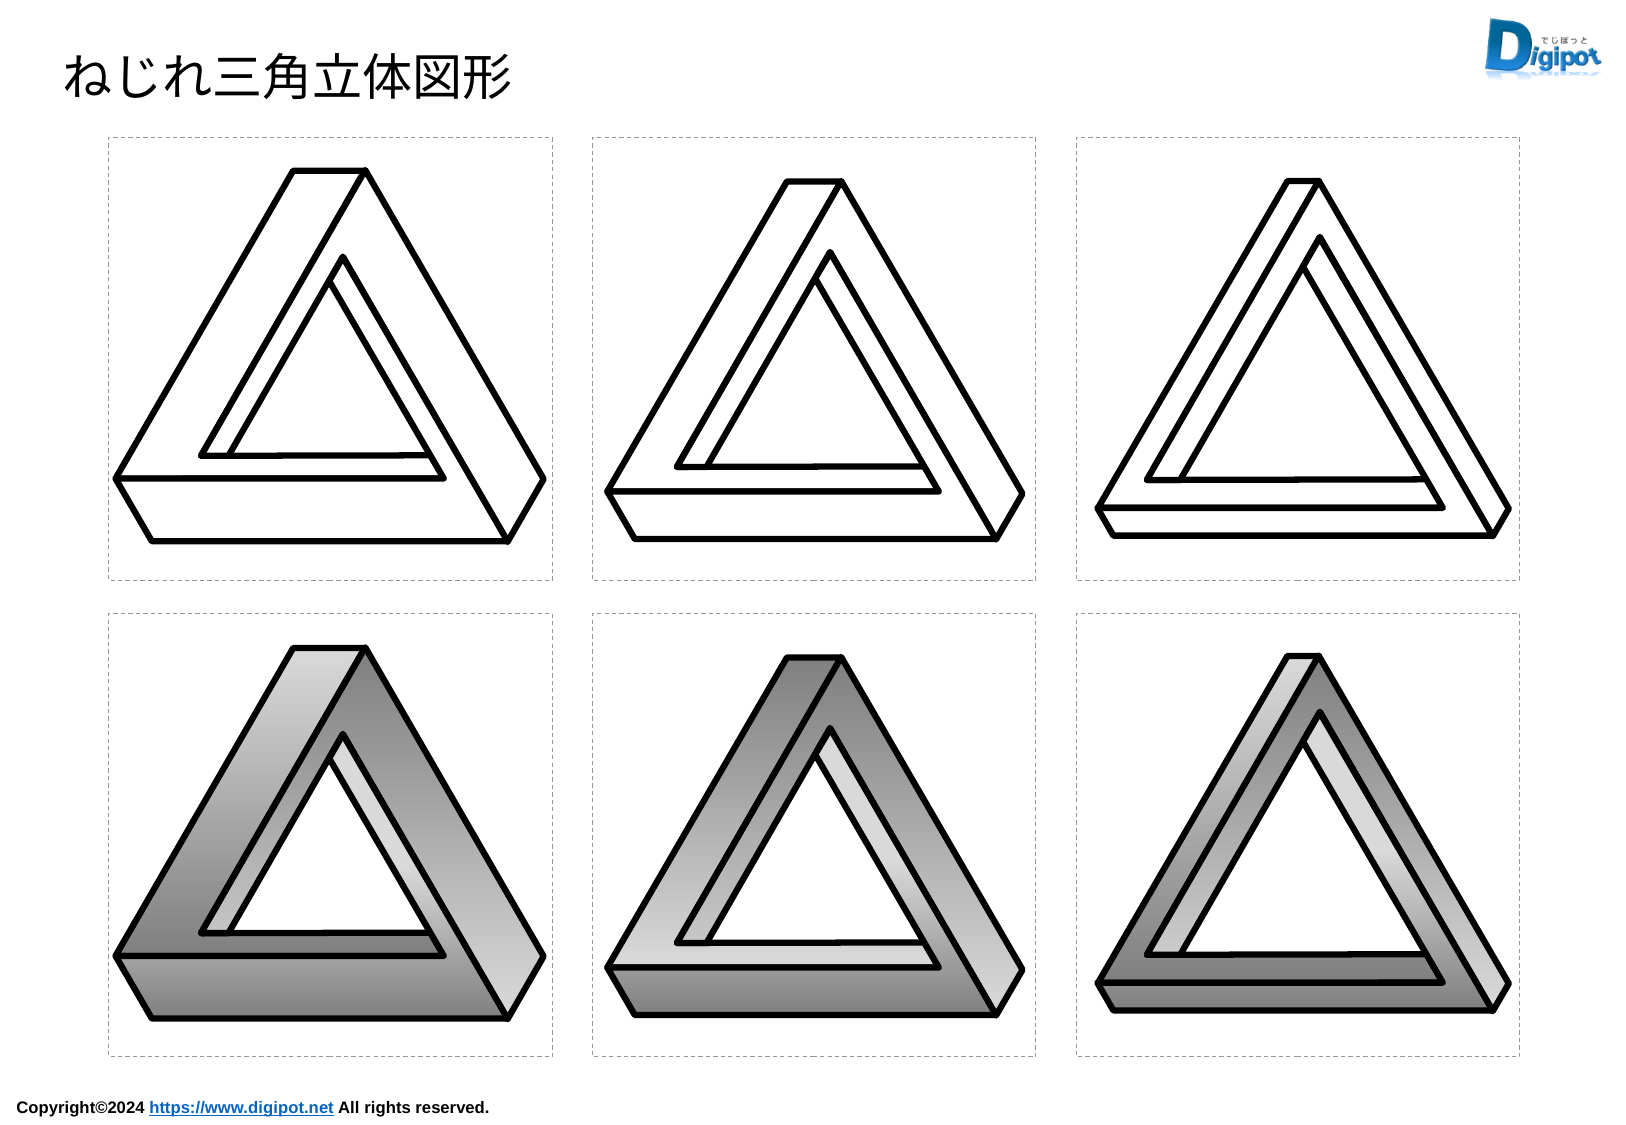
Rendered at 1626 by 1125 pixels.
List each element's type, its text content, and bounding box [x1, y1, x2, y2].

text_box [115, 647, 544, 1020]
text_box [1097, 655, 1509, 1012]
text_box ねじれ三角立体図形 [47, 38, 528, 113]
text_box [115, 170, 544, 542]
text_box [607, 181, 1023, 540]
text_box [1097, 180, 1509, 537]
picture [1485, 18, 1602, 82]
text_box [607, 657, 1023, 1016]
